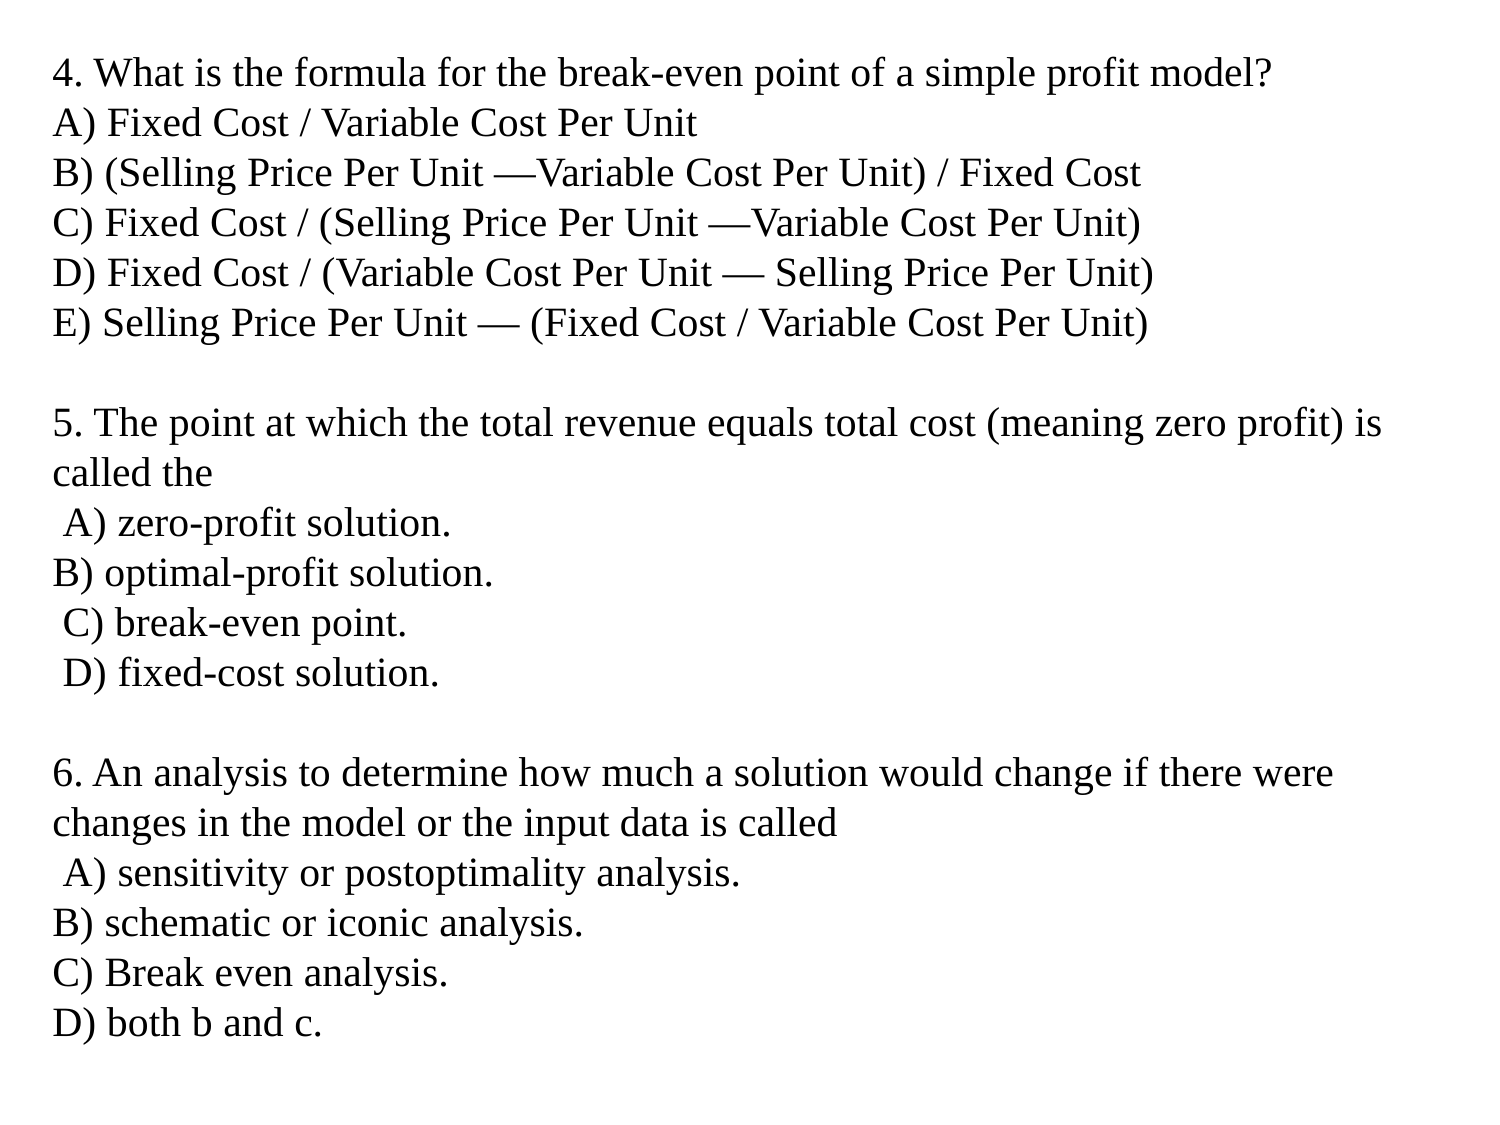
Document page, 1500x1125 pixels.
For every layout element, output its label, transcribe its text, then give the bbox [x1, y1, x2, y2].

text_box 4. What is the formula for the break-even point of a simple profit model? A) Fixed Cost / Variable Cost Per Unit B) (Selling Price Per Unit —Variable Cost Per Unit) / Fixed Cost C) Fixed Cost / (Selling Price Per Unit —Variable Cost Per Unit) D) Fixed Cost / (Variable Cost Per Unit — Selling Price Per Unit) E) Selling Price Per Unit — (Fixed Cost / Variable Cost Per Unit) 5. The point at which the total revenue equals total cost (meaning zero profit) is called the A) zero-profit solution. B) optimal-profit solution. C) break-even point. D) fixed-cost solution. 6. An analysis to determine how much a solution would change if there were changes in the model or the input data is called A) sensitivity or postoptimality analysis. B) schematic or iconic analysis. C) Break even analysis. D) both b and c. [37, 37, 1475, 1053]
